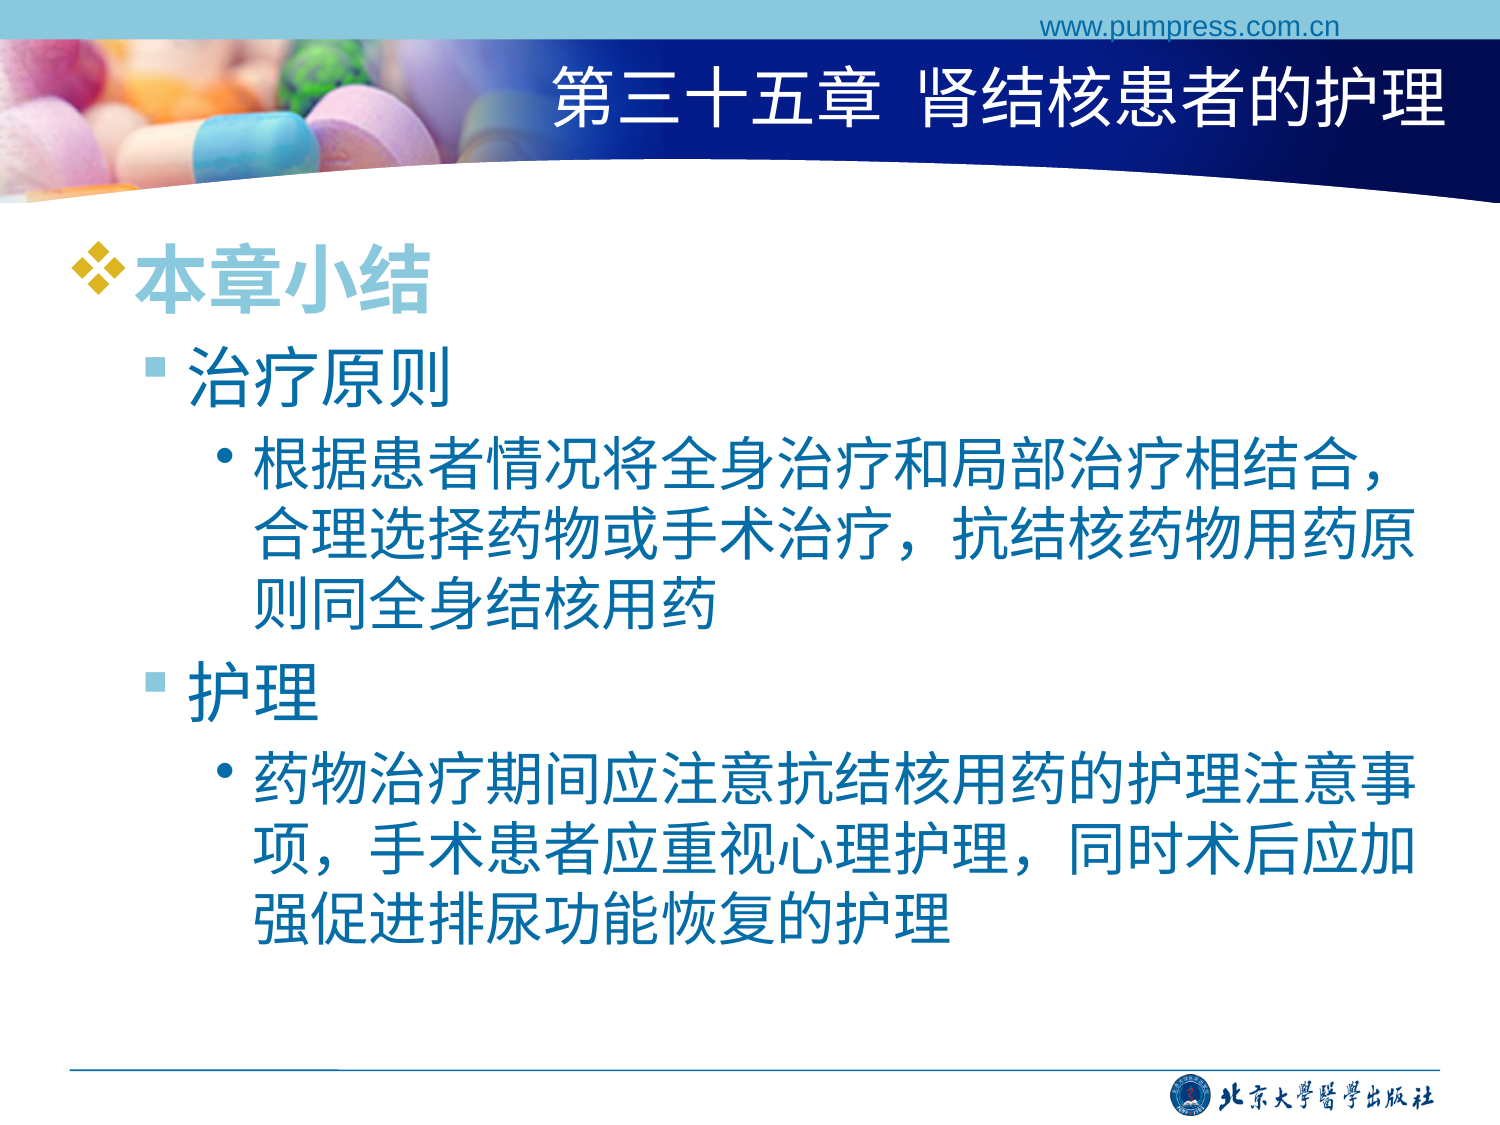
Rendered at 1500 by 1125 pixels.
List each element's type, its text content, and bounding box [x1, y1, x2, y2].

slide_number www.pumpress.com.cn [1025, 0, 1463, 38]
title 第三十五章 肾结核患者的护理 [137, 49, 1463, 143]
picture [0, 40, 1500, 203]
list 本章小结 治疗原则 根据患者情况将全身治疗和局部治疗相结合，合理选择药物或手术治疗，抗结核药物用药原则同全身结核用药 护理 药物治疗期间应注意抗结核用药的护理注意事项，手术患者应重视心理护理，同时术后应加强促进排尿功能恢复的护理 [49, 224, 1463, 1026]
picture [1170, 1074, 1436, 1118]
